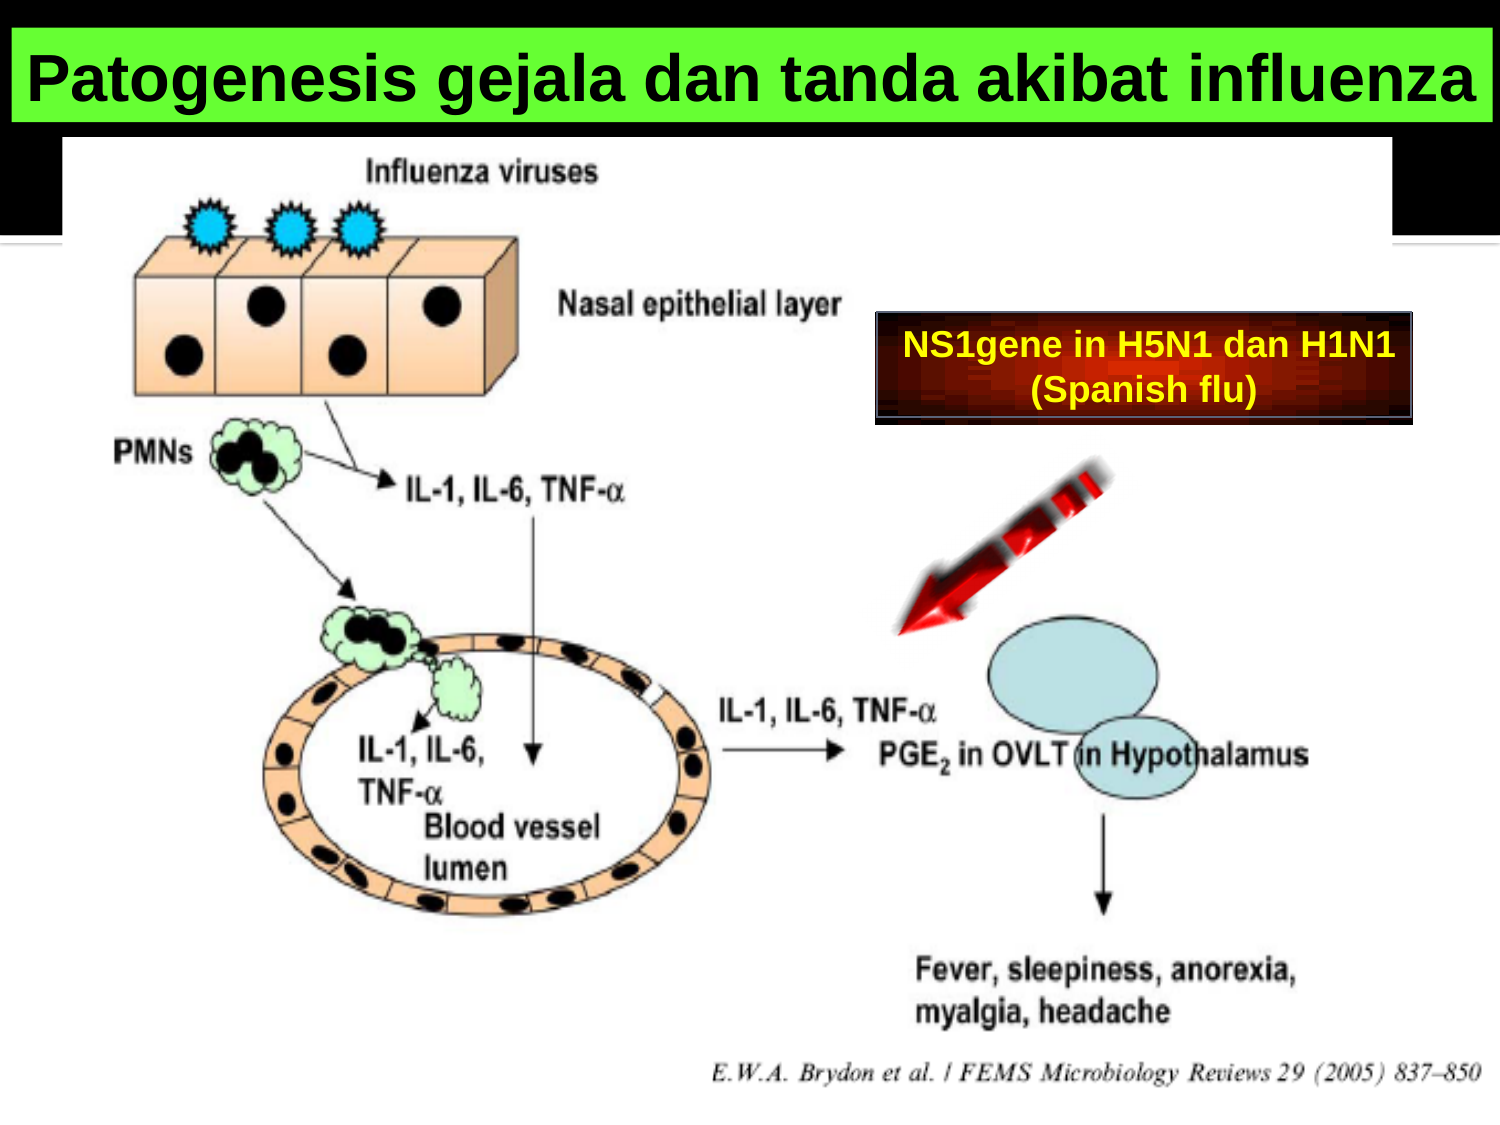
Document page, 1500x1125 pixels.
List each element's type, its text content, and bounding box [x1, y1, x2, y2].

picture [712, 1051, 1488, 1095]
picture [62, 137, 1413, 1050]
text_box Patogenesis gejala dan tanda akibat influenza [11, 27, 1493, 123]
